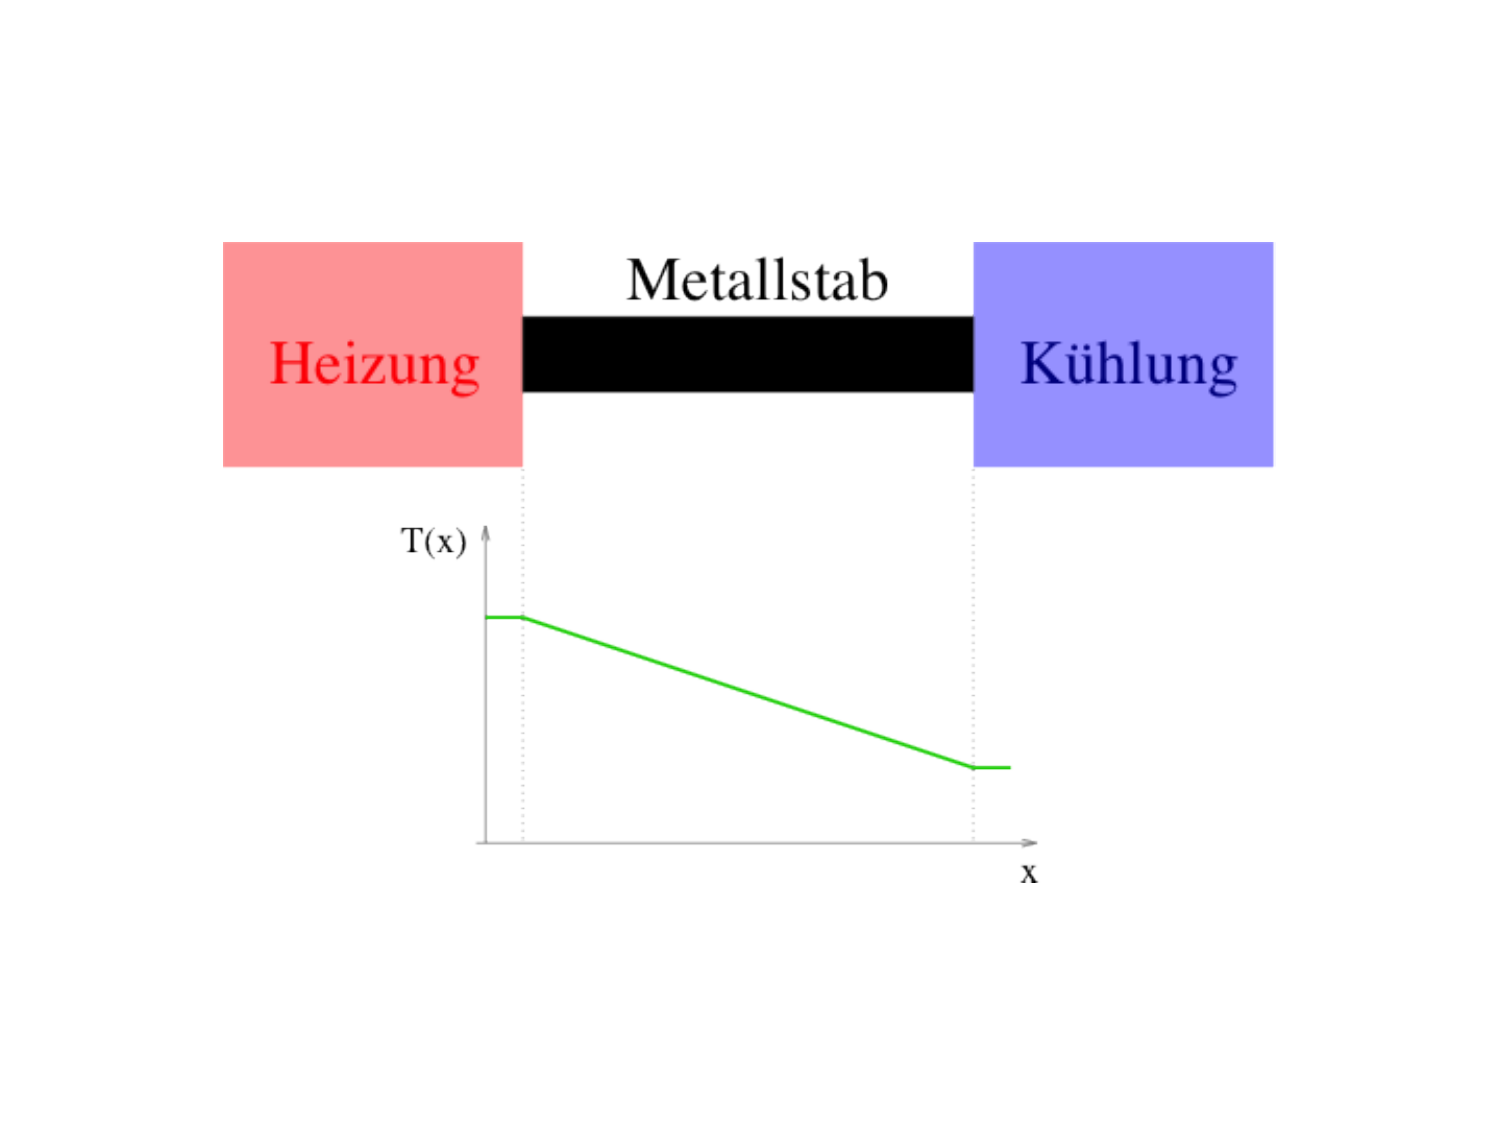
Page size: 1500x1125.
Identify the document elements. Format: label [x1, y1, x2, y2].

picture [223, 242, 1277, 883]
